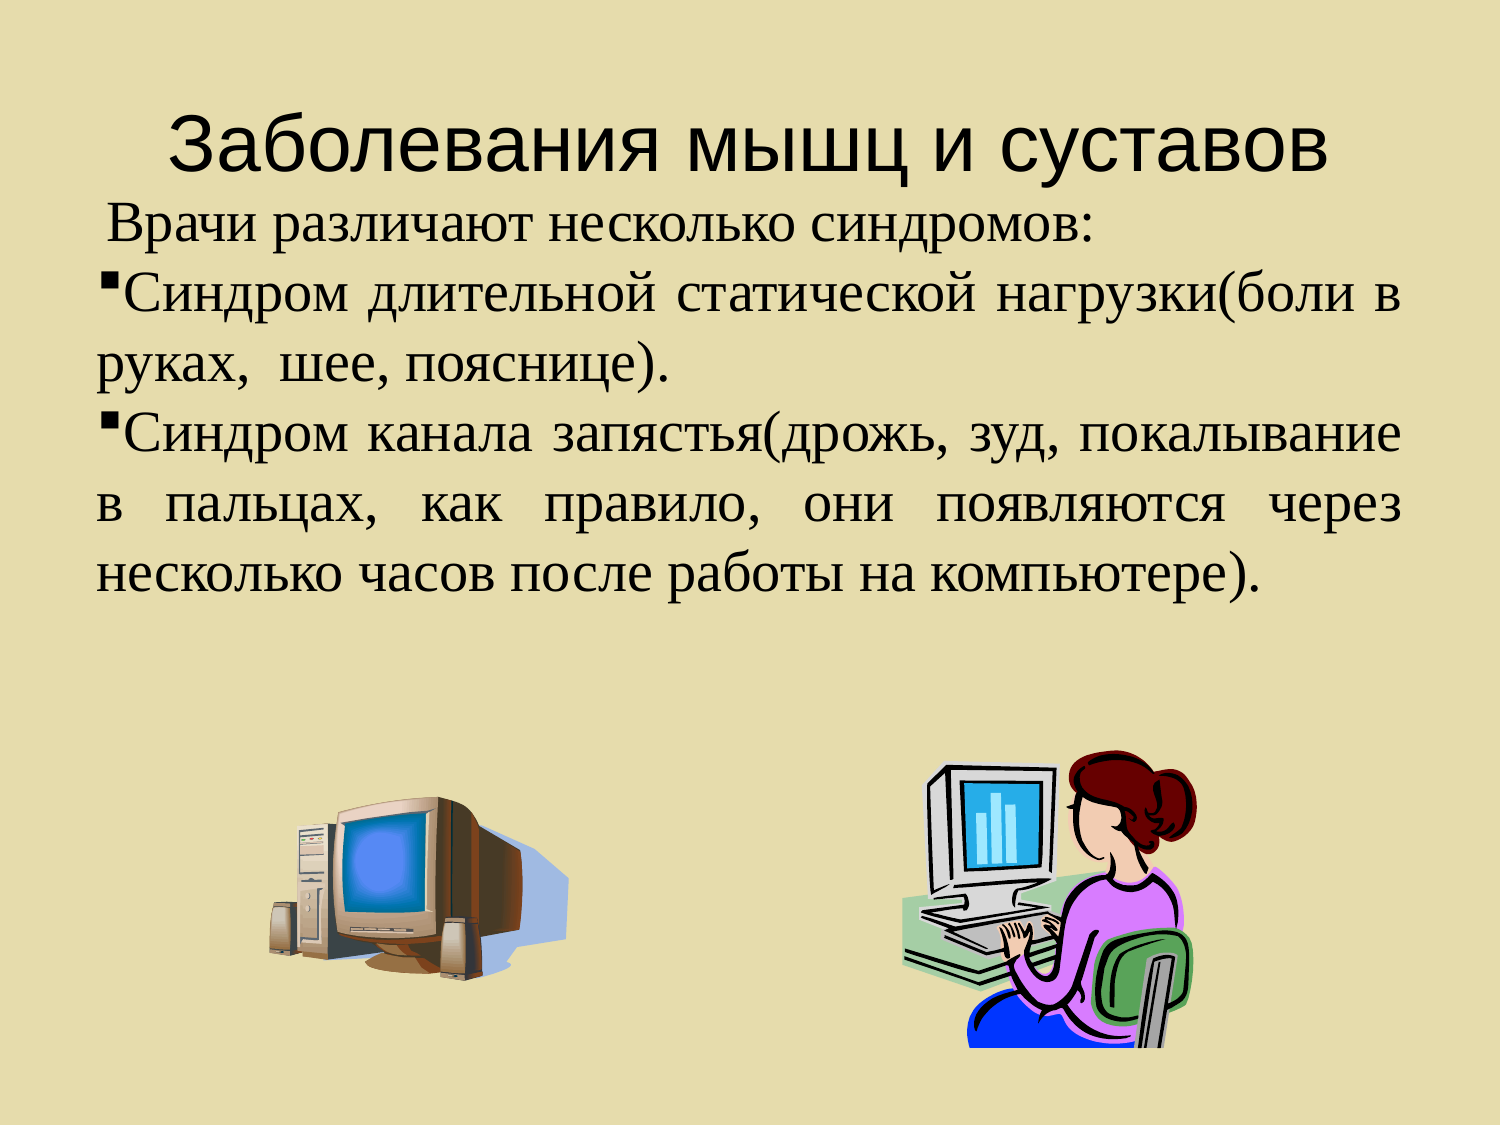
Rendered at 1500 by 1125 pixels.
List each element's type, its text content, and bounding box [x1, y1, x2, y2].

text_box Врачи различают несколько синдромов: Синдром длительной статической нагрузки(боли в руках, шее, пояснице). Синдром канала запястья(дрожь, зуд, покалывание в пальцах, как правило, они появляются через несколько часов после работы на компьютере). [81, 175, 1418, 611]
title Заболевания мышц и суставов [75, 45, 1425, 233]
picture [269, 796, 569, 981]
picture [902, 749, 1198, 1051]
